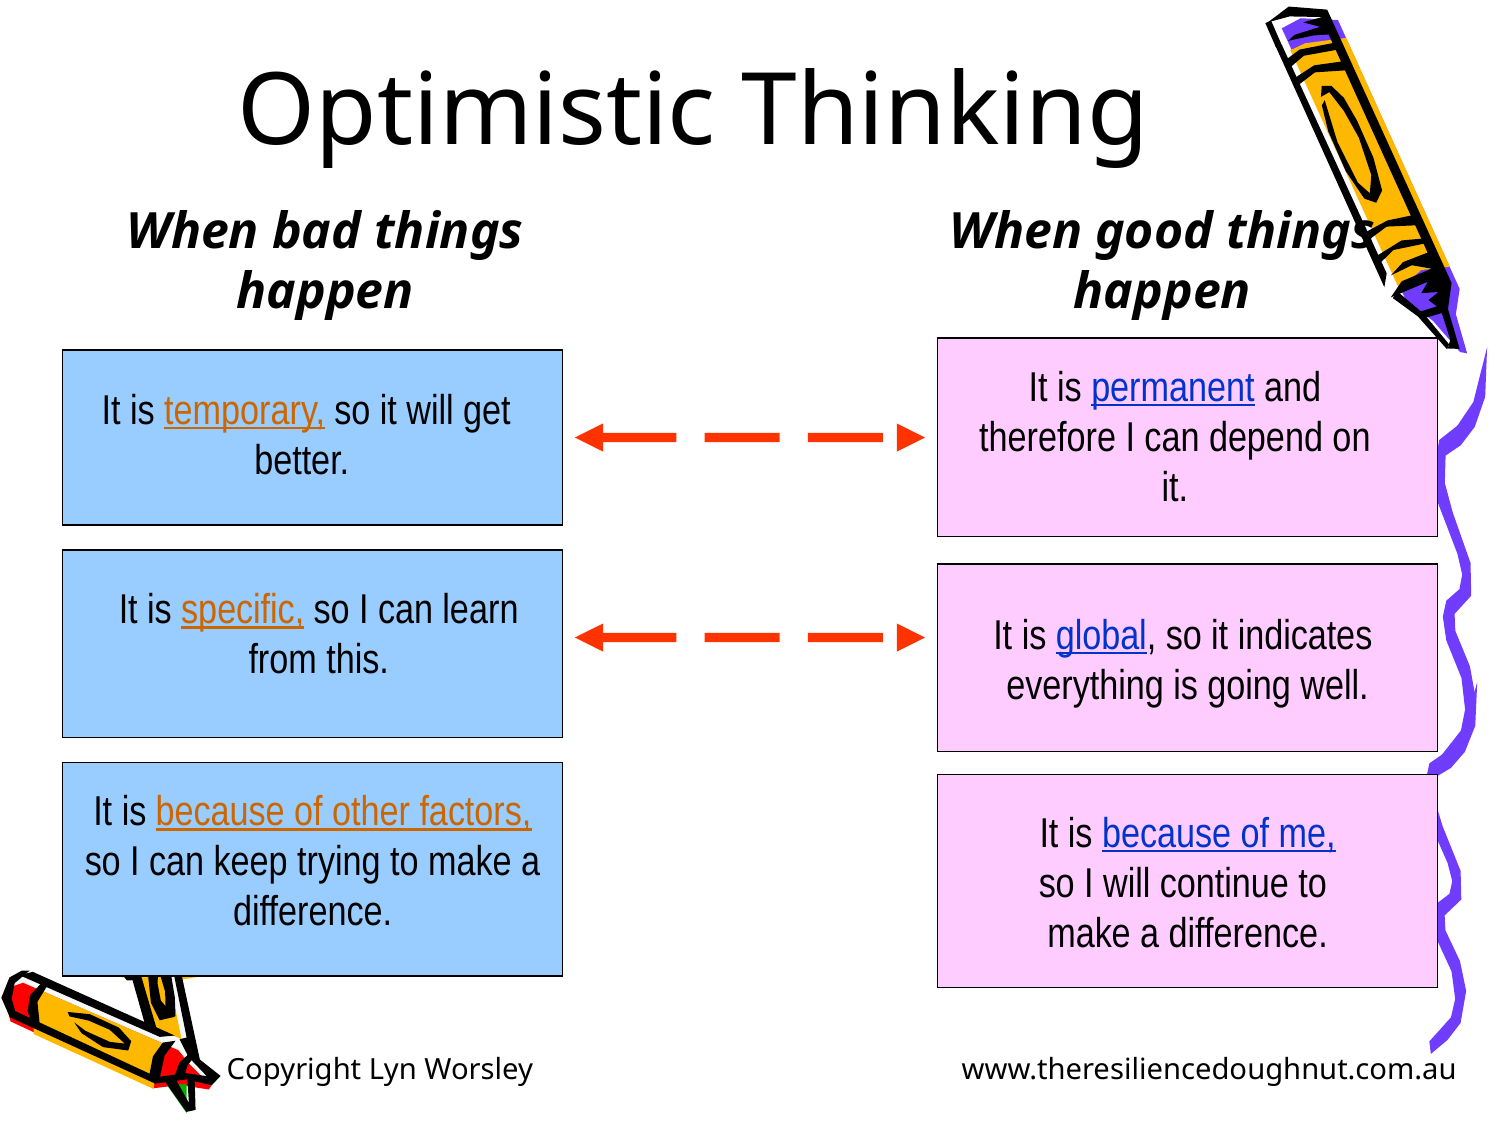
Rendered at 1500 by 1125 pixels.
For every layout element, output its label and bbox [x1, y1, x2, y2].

text_box [46, 37, 1500, 1094]
